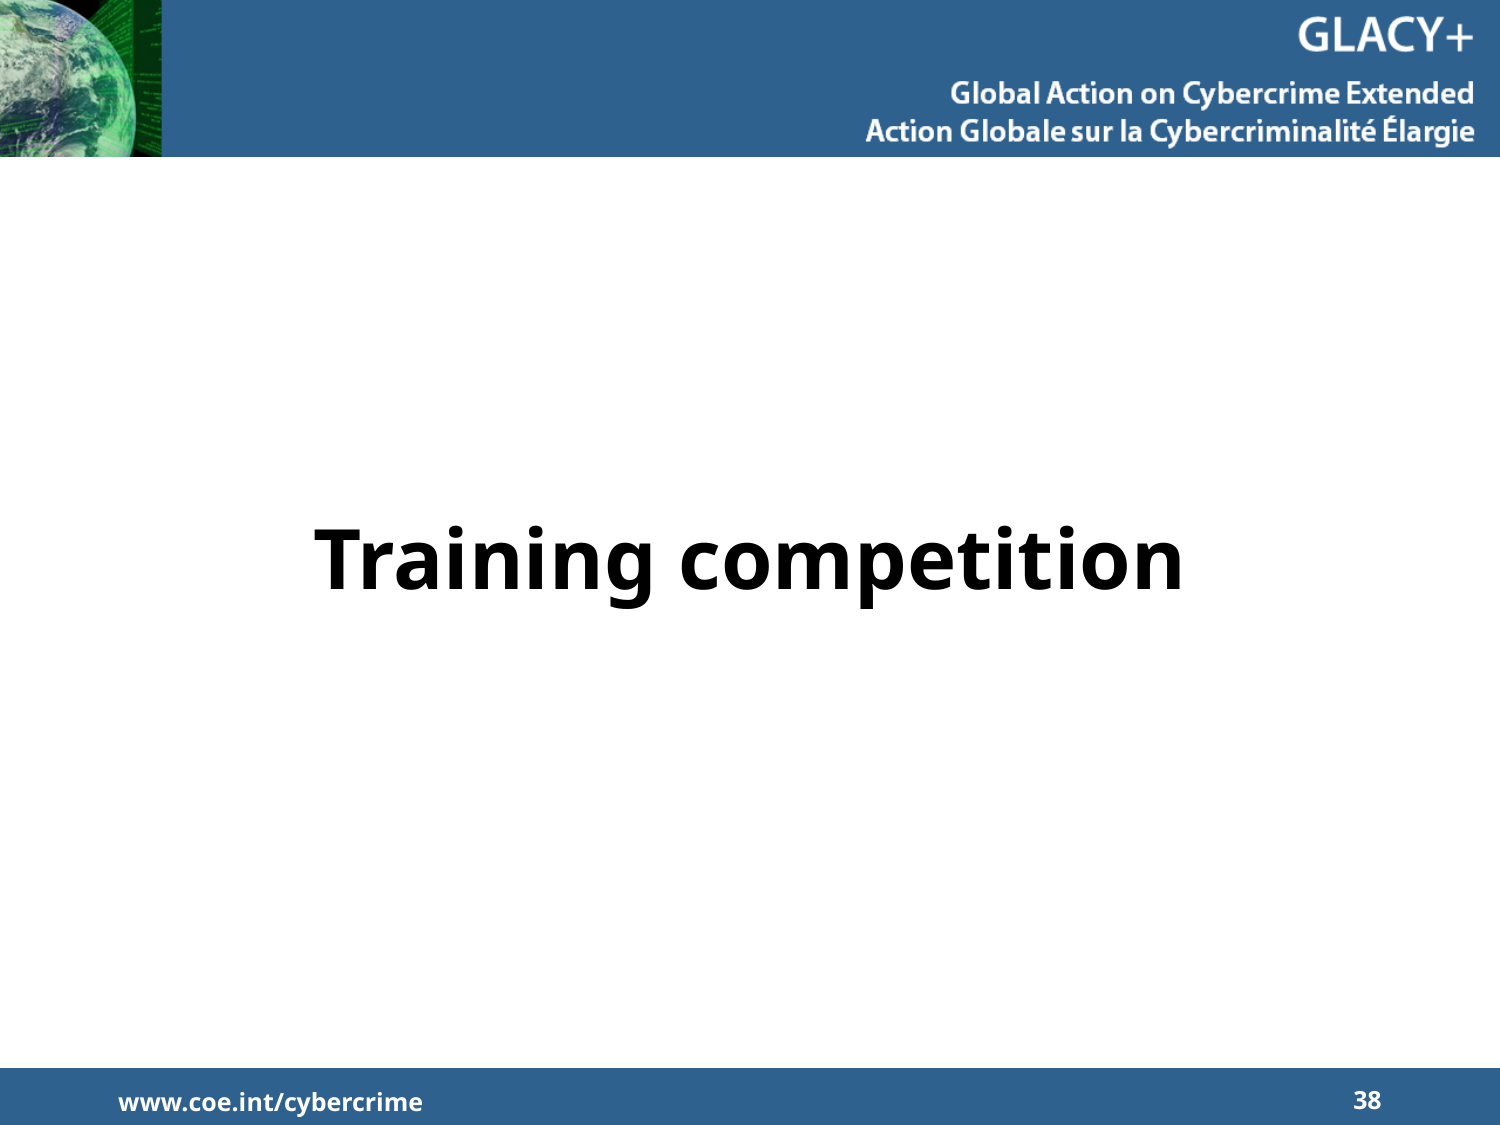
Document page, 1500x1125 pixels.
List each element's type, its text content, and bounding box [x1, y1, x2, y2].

slide_number www.coe.int/cybercrime [103, 1071, 491, 1125]
picture [0, 0, 1500, 157]
title Training competition [103, 467, 1397, 658]
slide_number 38 [1059, 1071, 1397, 1125]
